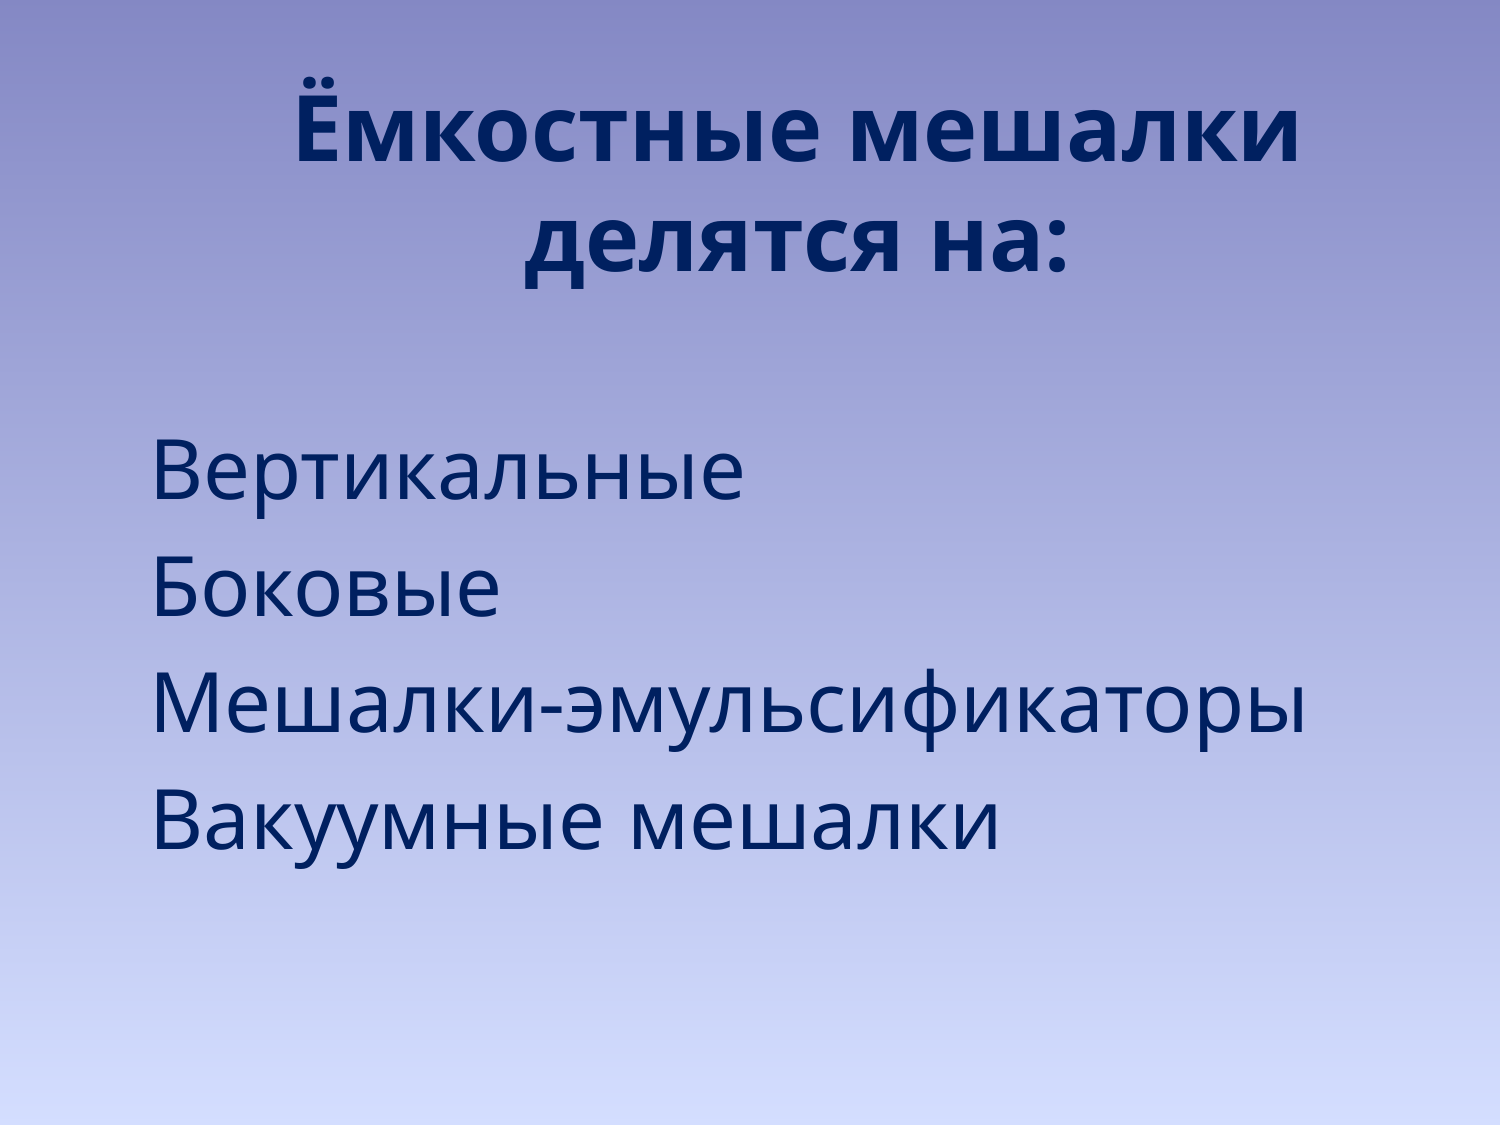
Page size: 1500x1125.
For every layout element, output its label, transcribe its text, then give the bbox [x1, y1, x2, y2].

list Вертикальные Боковые Мешалки-эмульсификаторы Вакуумные мешалки [112, 408, 1437, 1106]
title Ёмкостные мешалки делятся на: [171, 45, 1425, 315]
